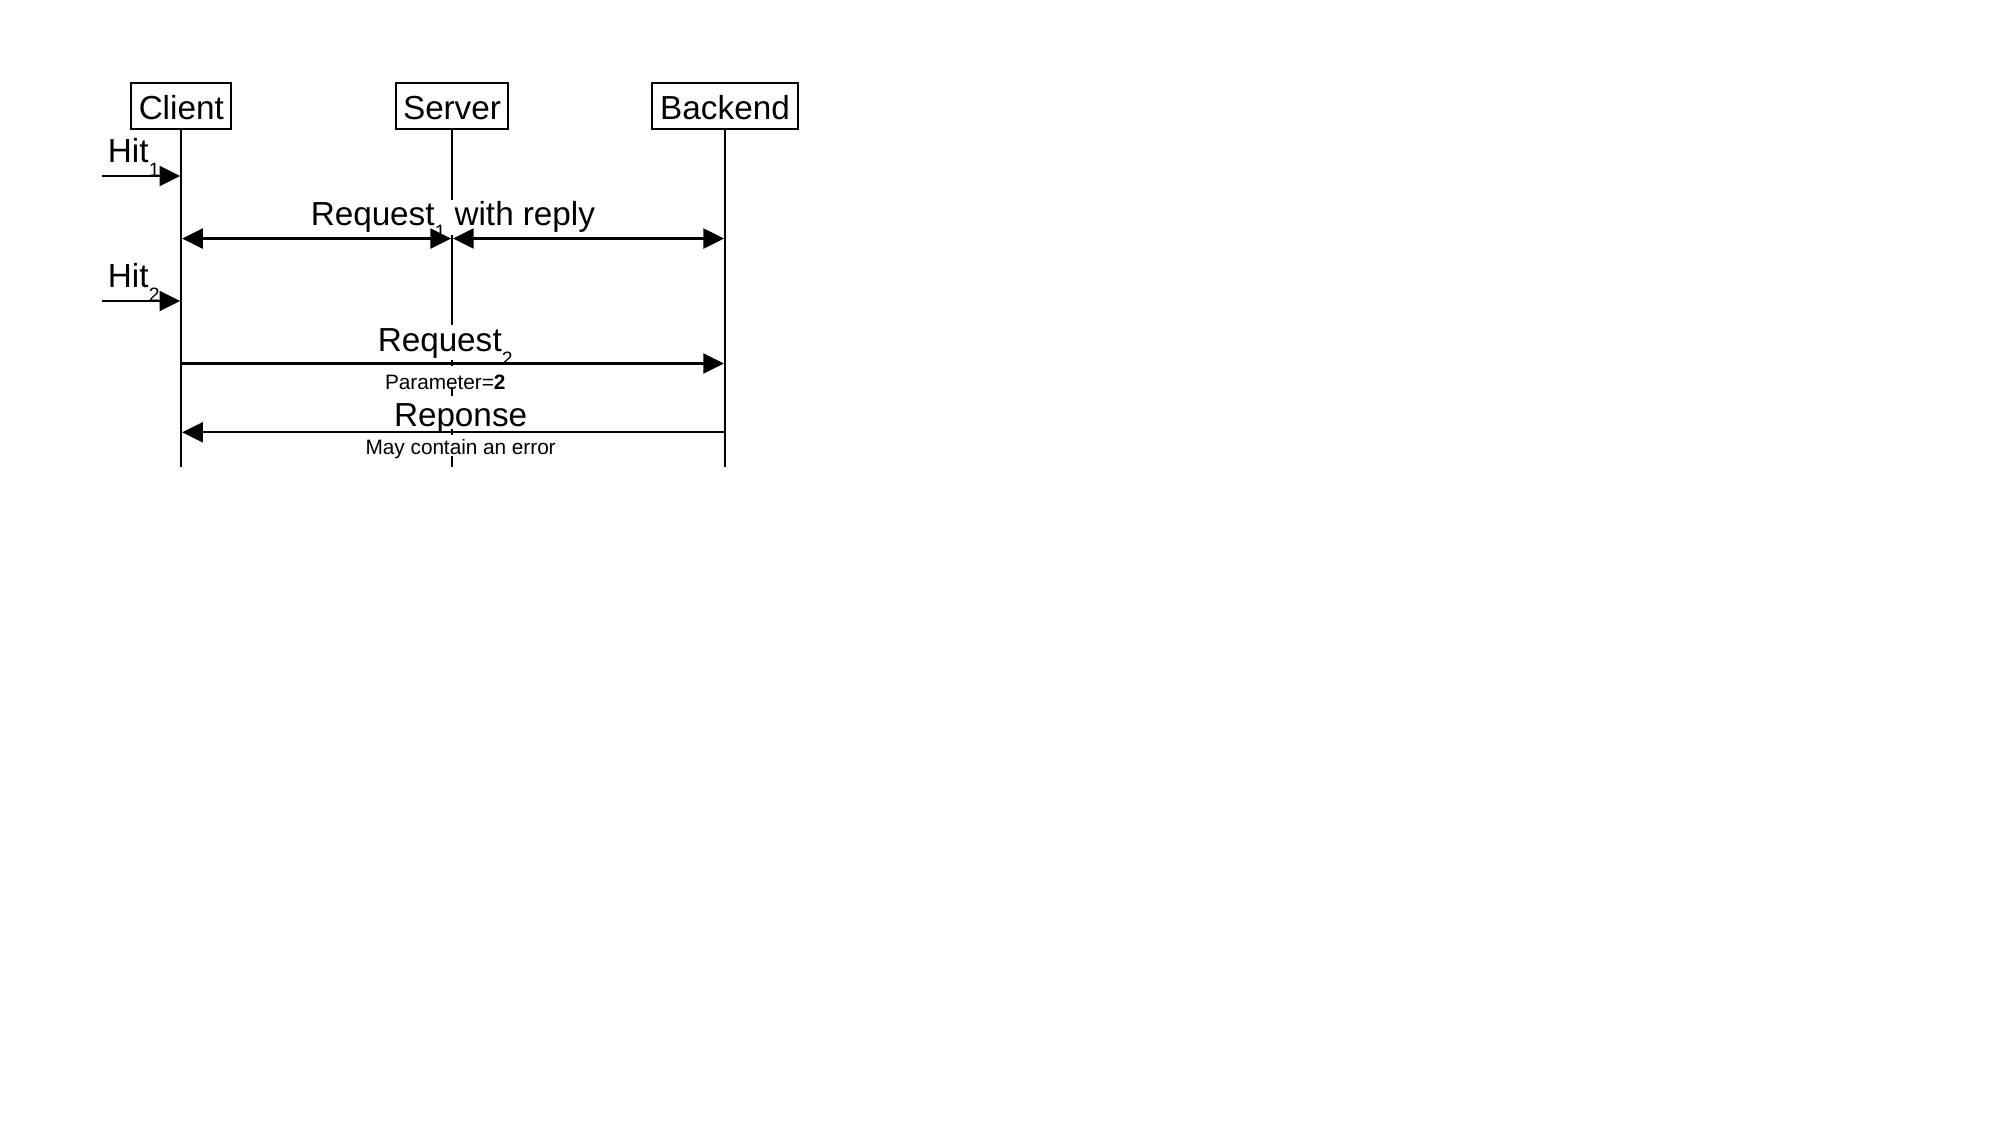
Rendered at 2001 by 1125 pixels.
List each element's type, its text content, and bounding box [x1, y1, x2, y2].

text_box Client [131, 83, 232, 130]
text_box Request1 with reply [308, 197, 599, 237]
text_box Server [395, 83, 509, 130]
text_box Reponse May contain an error [363, 433, 559, 459]
text_box Request2 Parameter=2 [375, 365, 516, 389]
text_box Hit1 [105, 135, 162, 175]
text_box Reponse May contain an error [363, 393, 559, 431]
text_box [74, 74, 840, 467]
text_box Request2 Parameter=2 [375, 322, 516, 362]
text_box Backend [652, 83, 798, 130]
text_box Hit2 [105, 260, 162, 300]
